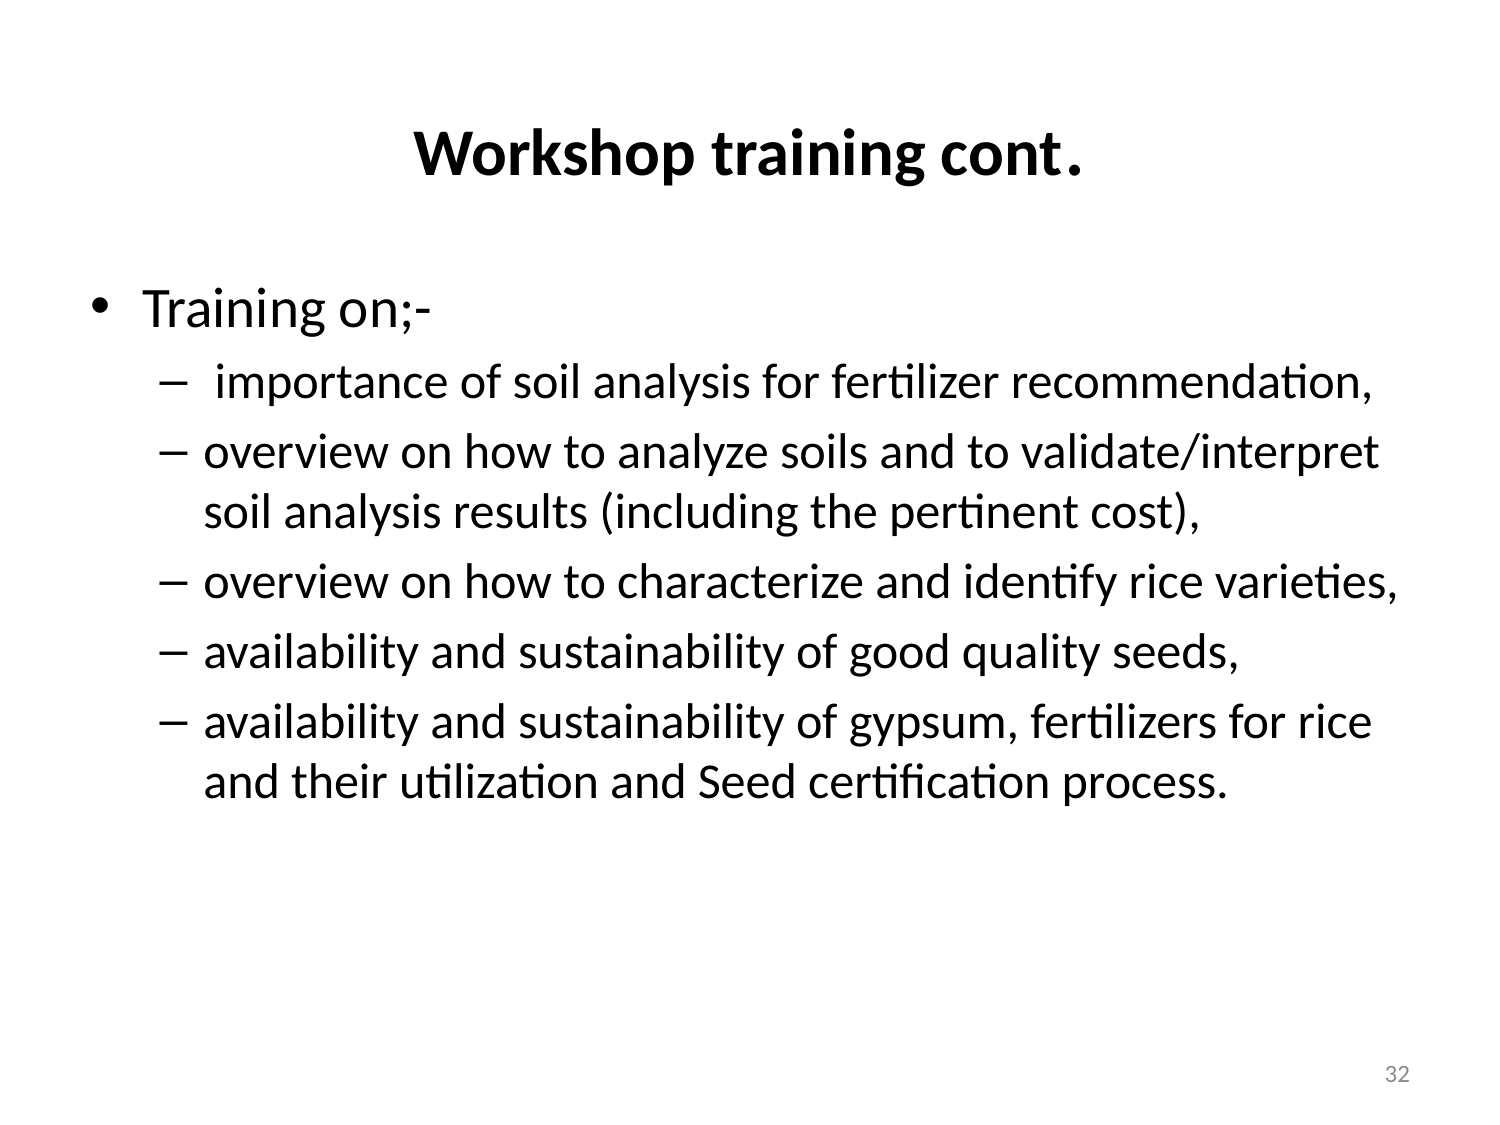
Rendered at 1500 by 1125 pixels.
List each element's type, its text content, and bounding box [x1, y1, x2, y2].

list Training on;- importance of soil analysis for fertilizer recommendation, overview on how to analyze soils and to validate/interpret soil analysis results (including the pertinent cost), overview on how to characterize and identify rice varieties, availability and sustainability of good quality seeds, availability and sustainability of gypsum, fertilizers for rice and their utilization and Seed certification process. [75, 262, 1425, 1005]
title Workshop training cont. [75, 45, 1425, 233]
slide_number 32 [1074, 1042, 1425, 1103]
